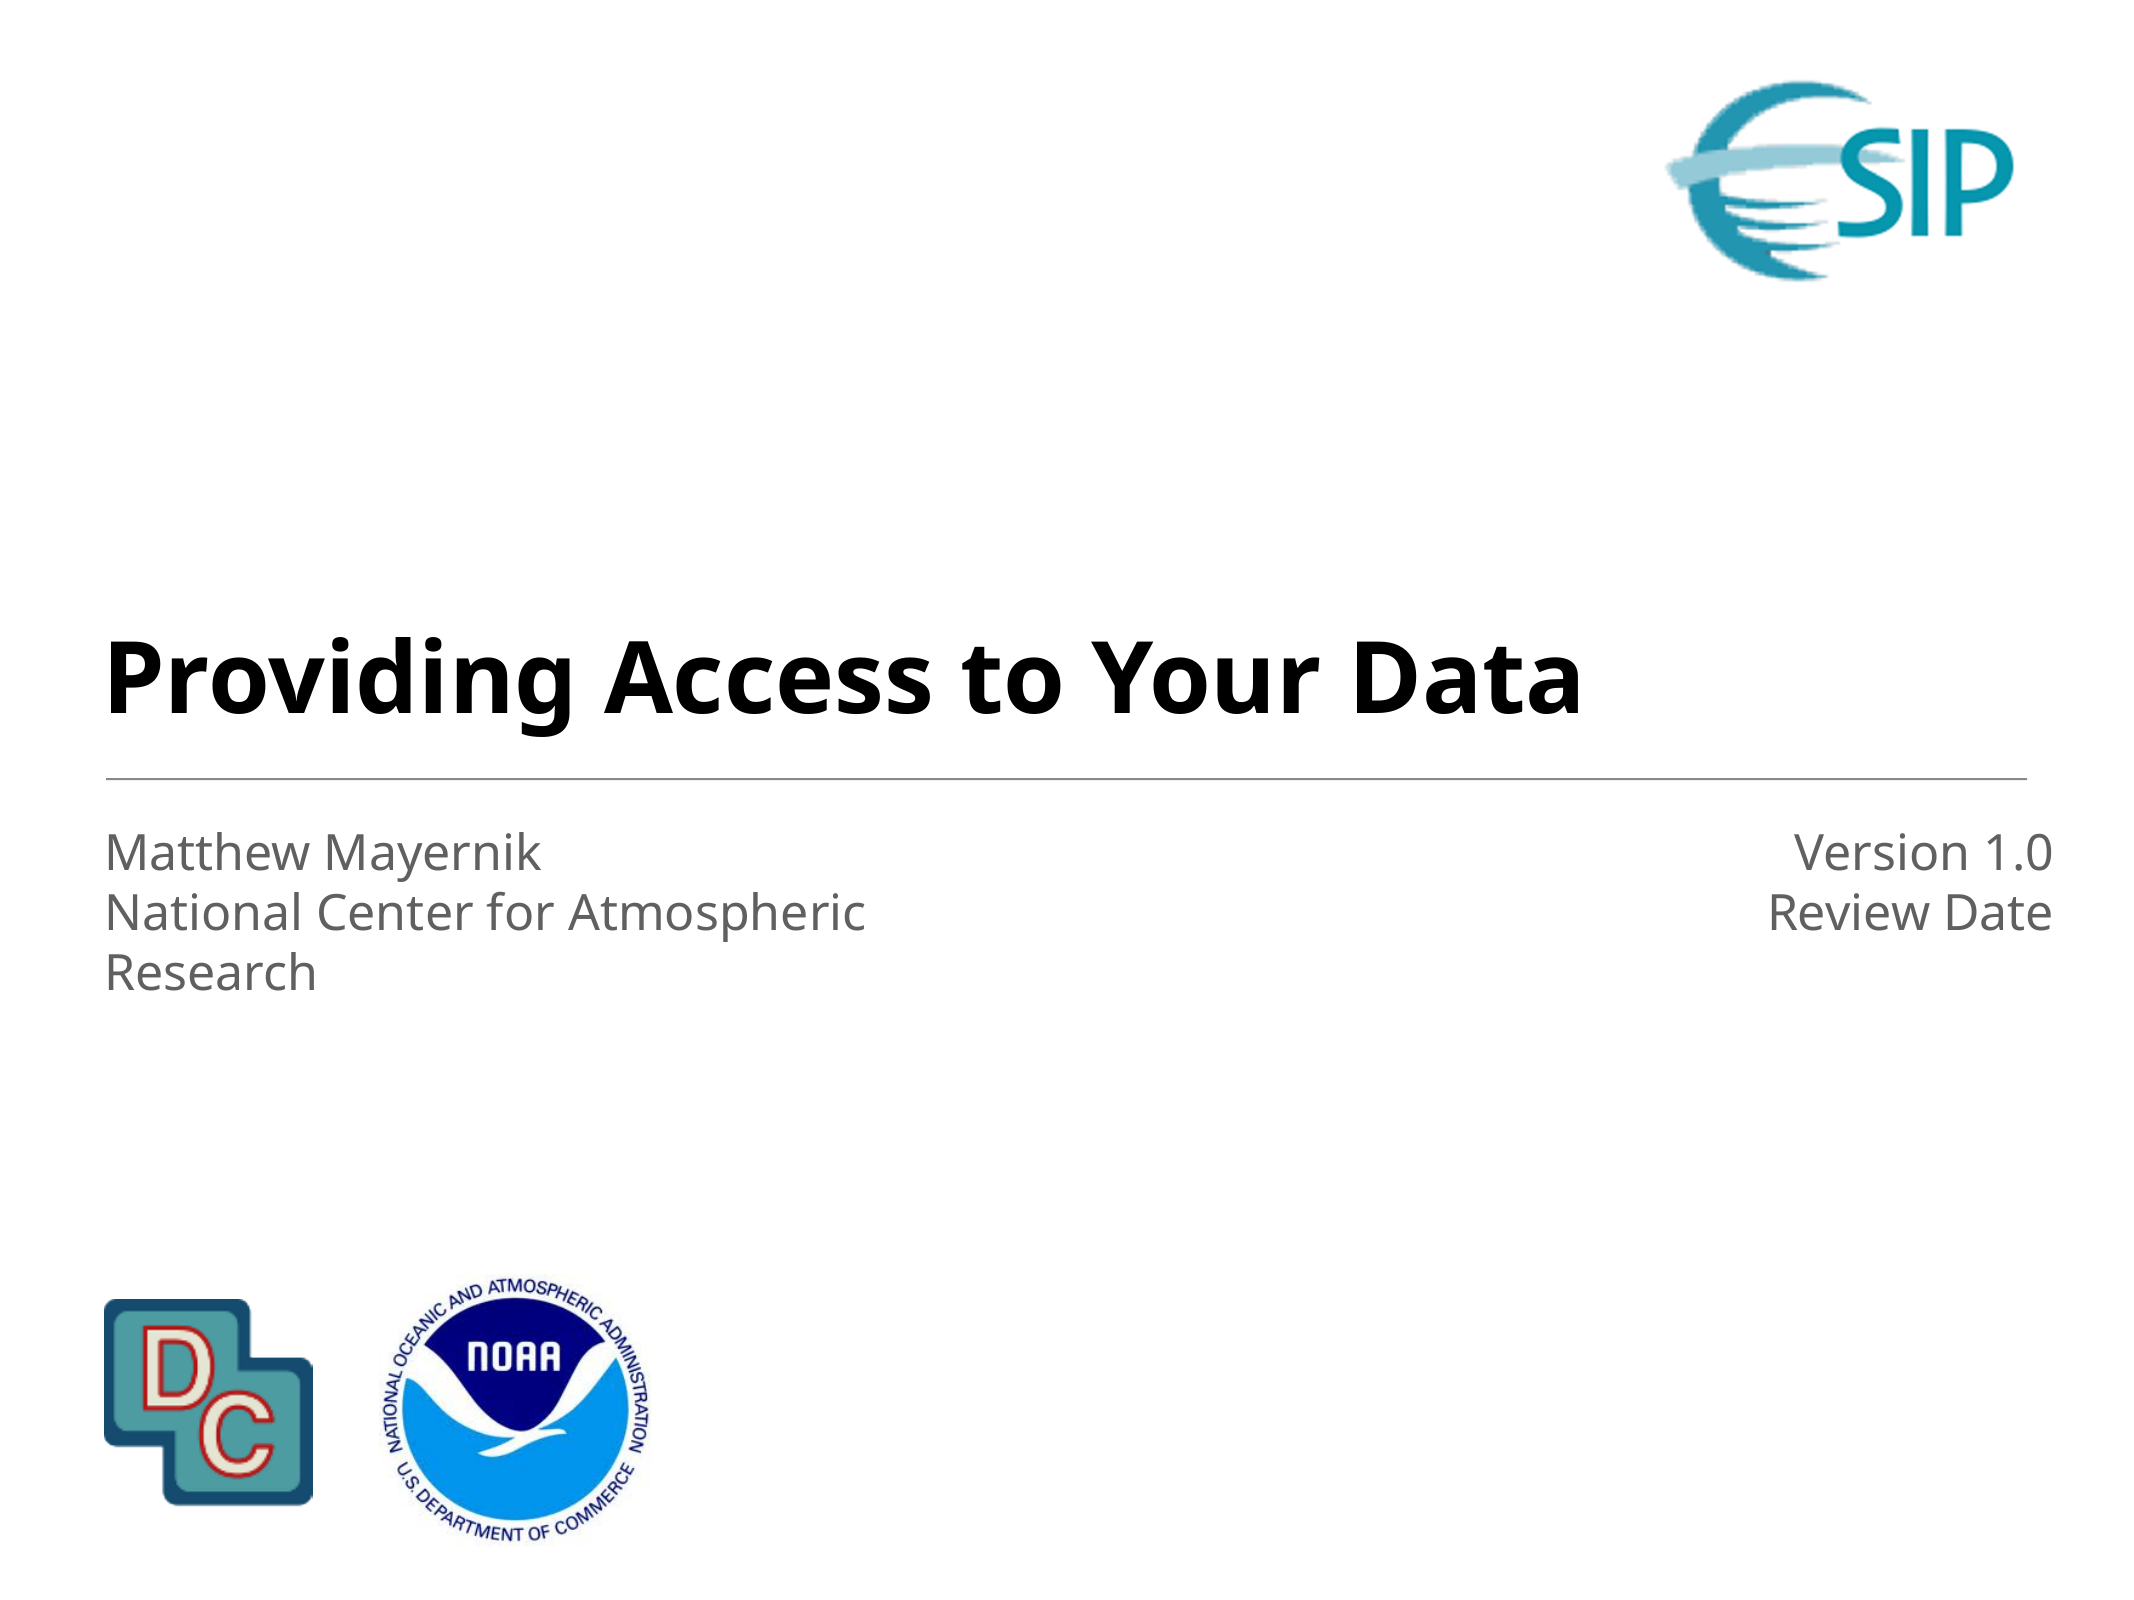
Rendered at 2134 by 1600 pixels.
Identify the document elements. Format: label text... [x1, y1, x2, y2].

list Matthew Mayernik National Center for Atmospheric Research [95, 812, 1067, 1334]
picture [378, 1274, 652, 1548]
text_box Version 1.0 Review Date [1091, 812, 2063, 1334]
picture [1654, 62, 2030, 220]
title Providing Access to Your Data [93, 220, 2040, 742]
picture [103, 1299, 313, 1530]
